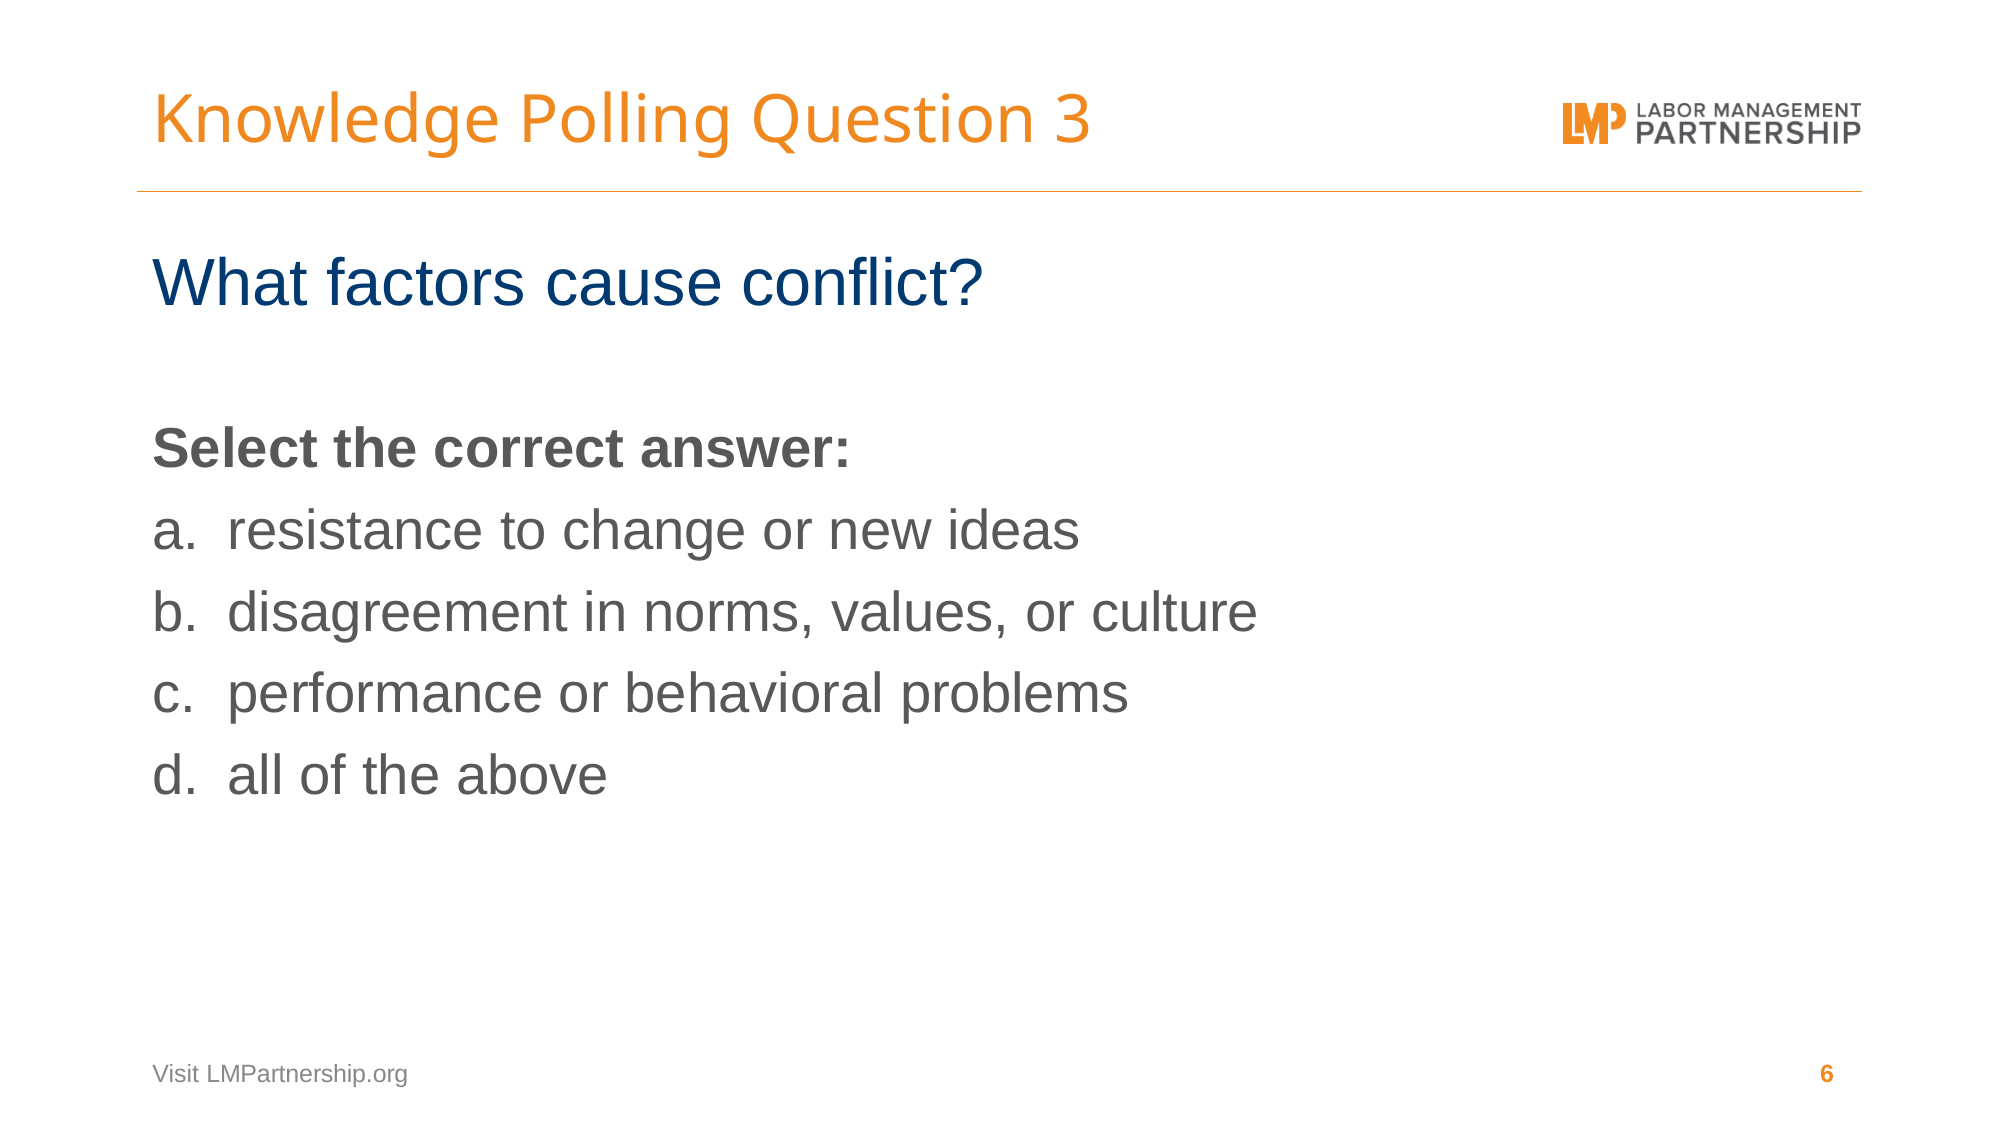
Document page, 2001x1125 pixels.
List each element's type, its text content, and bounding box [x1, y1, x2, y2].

text_box What factors cause conflict? Select the correct answer: resistance to change or new ideas disagreement in norms, values, or culture performance or behavioral problems all of the above [150, 236, 1271, 806]
title Knowledge Polling Question 3 [150, 67, 1850, 264]
text_box Visit LMPartnership.org [150, 1057, 415, 1088]
slide_number 6 [1813, 1057, 1857, 1125]
picture [1850, 103, 1861, 144]
